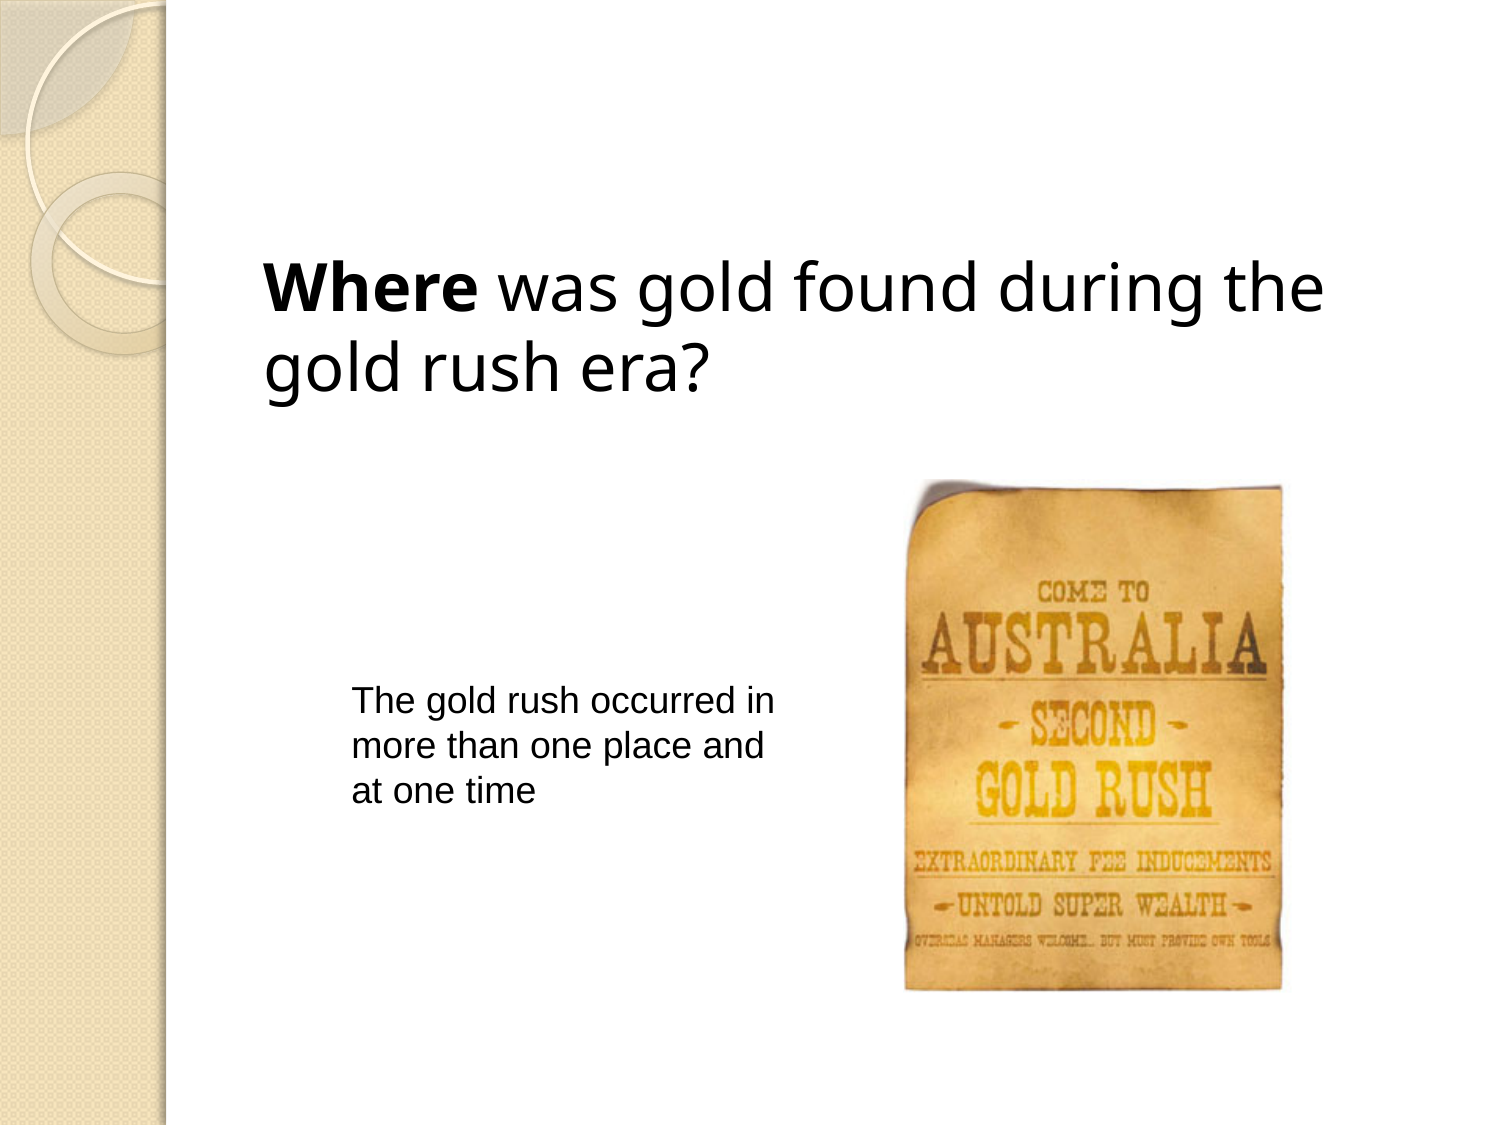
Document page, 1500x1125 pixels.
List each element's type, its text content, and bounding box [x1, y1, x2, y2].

picture [903, 479, 1295, 1007]
text_box The gold rush occurred in more than one place and at one time [336, 668, 821, 819]
list Where was gold found during the gold rush era? [235, 237, 1466, 1026]
